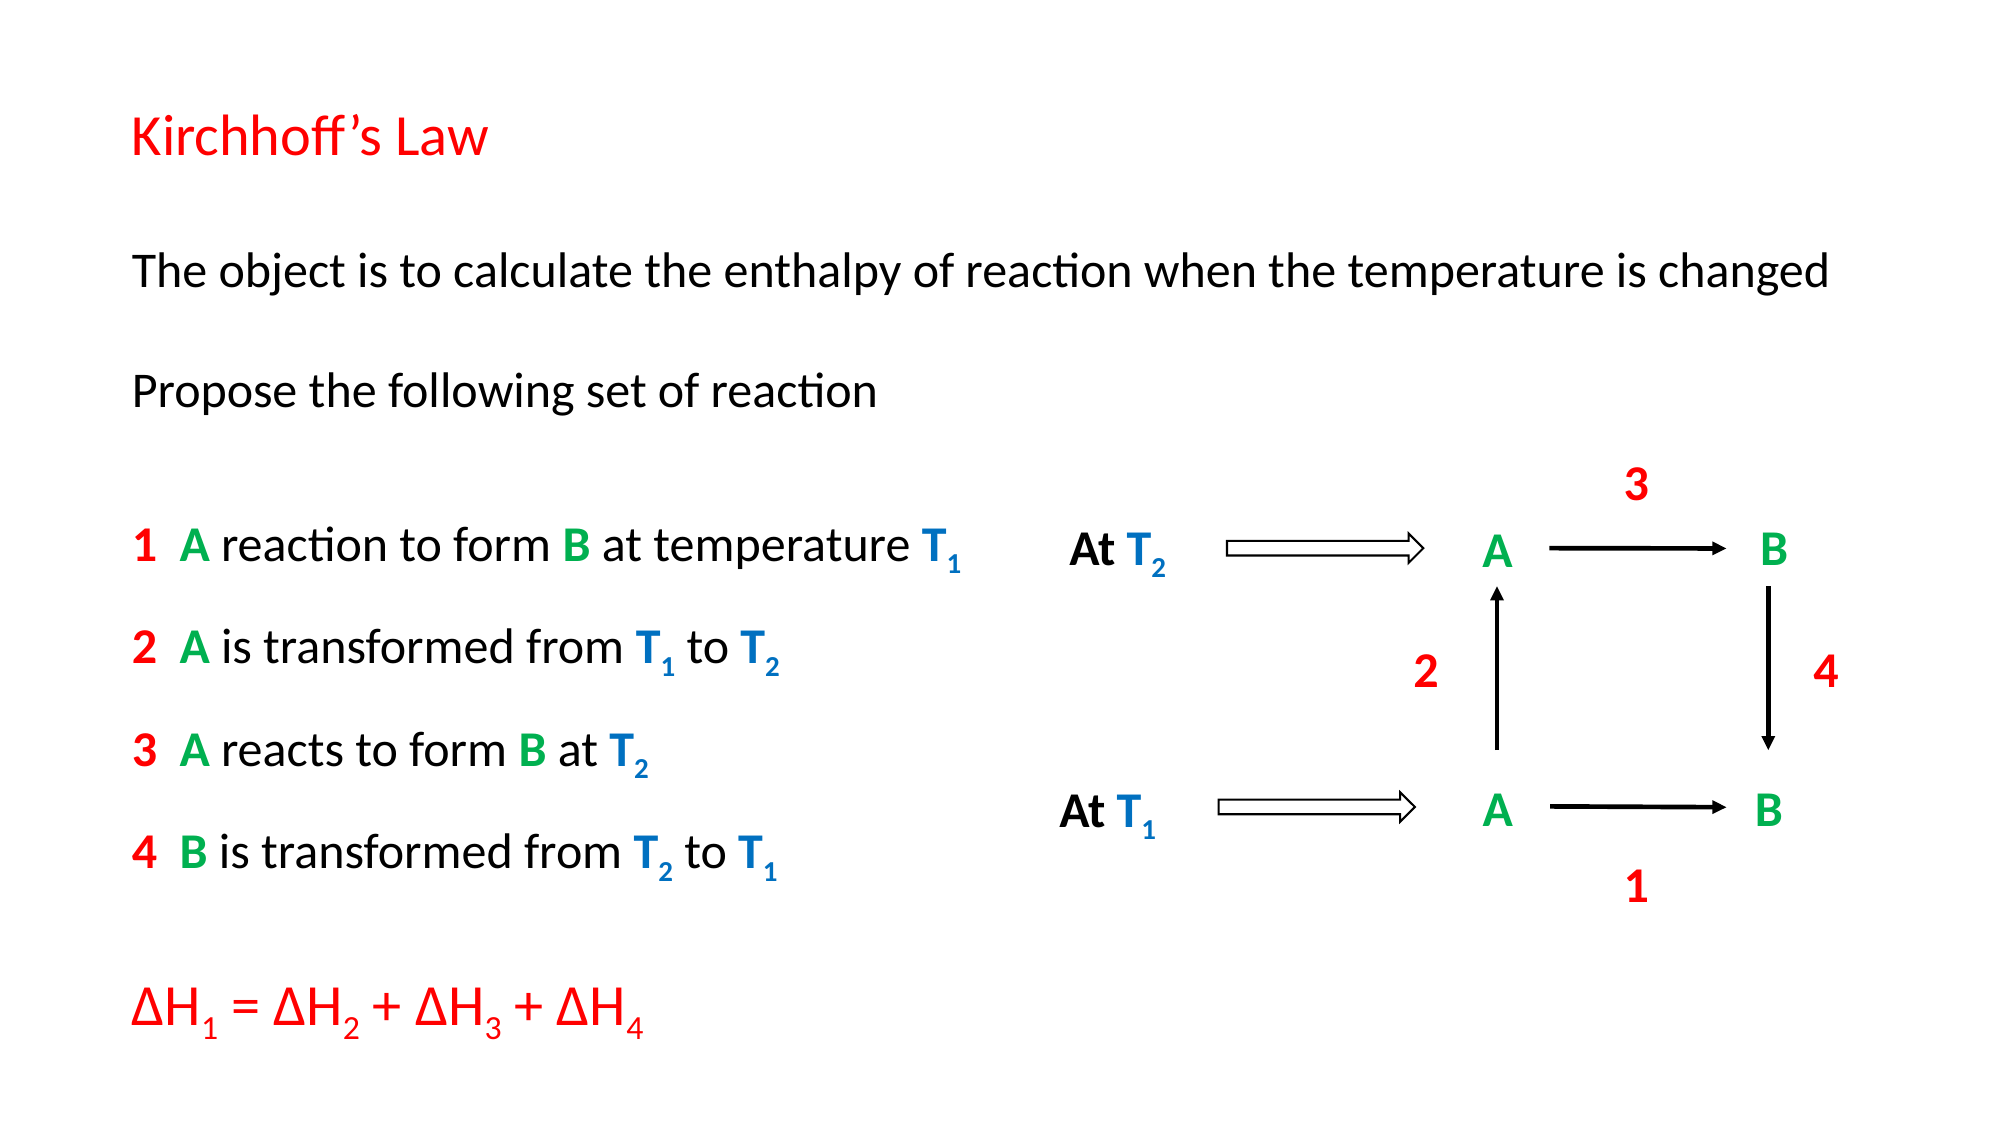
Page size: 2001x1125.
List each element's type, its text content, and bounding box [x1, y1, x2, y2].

text_box B [1739, 769, 1798, 844]
text_box At T2 [1054, 507, 1182, 591]
text_box 2 [1398, 630, 1454, 705]
text_box 3 [1608, 443, 1664, 518]
text_box A [1467, 769, 1551, 844]
text_box Kirchhoff’s Law The object is to calculate the enthalpy of reaction when the temperature is changed Propose the following set of reaction 1 A reaction to form B at temperature T1 2 A is transformed from T1 to T2 3 A reacts to form B at T2 4 B is transformed from T2 to T1 ∆H1 = ∆H2 + ∆H3 + ∆H4 [117, 89, 1846, 1054]
text_box B [1745, 507, 1803, 583]
text_box 1 [1608, 844, 1664, 920]
text_box A [1467, 510, 1528, 586]
text_box [1217, 789, 1417, 825]
text_box 4 [1798, 630, 1854, 705]
text_box [1225, 531, 1425, 566]
text_box At T1 [1044, 769, 1172, 853]
